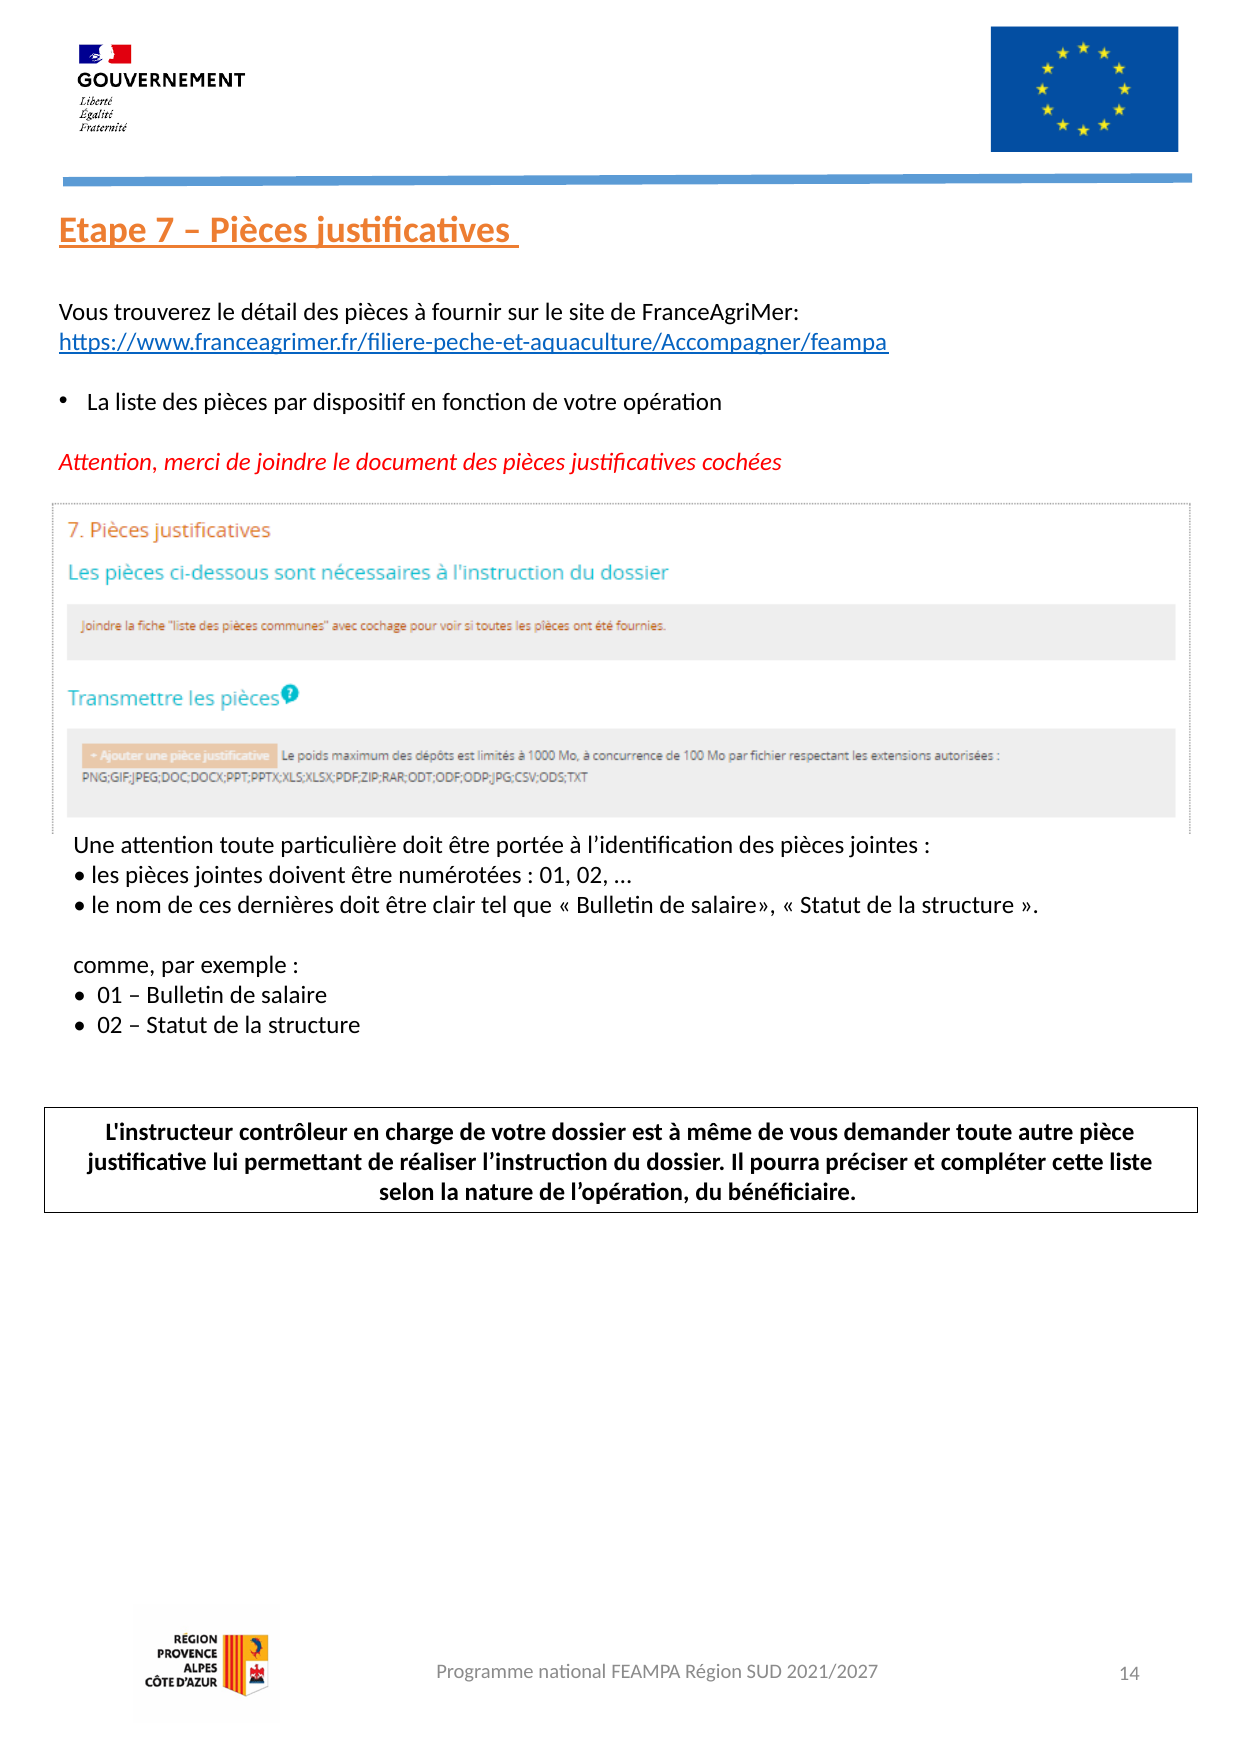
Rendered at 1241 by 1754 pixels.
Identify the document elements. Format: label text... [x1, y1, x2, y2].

picture [990, 26, 1179, 152]
footer Programme national FEAMPA Région SUD 2021/2027 [300, 1623, 1016, 1717]
picture [133, 1604, 280, 1723]
picture [44, 495, 1203, 834]
text_box L'instructeur contrôleur en charge de votre dossier est à même de vous demander toute autre pièce justificative lui permettant de réaliser l’instruction du dossier. Il pourra préciser et compléter cette liste selon la nature de l’opération, du bénéficiaire. [44, 1107, 1198, 1213]
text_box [62, 177, 1193, 182]
picture [58, 25, 264, 150]
slide_number 14 [875, 1625, 1155, 1719]
text_box Une attention toute particulière doit être portée à l’identification des pièces jointes : • les pièces jointes doivent être numérotées : 01, 02, … • le nom de ces dernières doit être clair tel que « Bulletin de salaire», « Statut de la structure ». comme, par exemple : • 01 – Bulletin de salaire • 02 – Statut de la structure [58, 834, 1167, 1046]
text_box Etape 7 – Pièces justificatives Vous trouverez le détail des pièces à fournir sur le site de FranceAgriMer: https://www.franceagrimer.fr/filiere-peche-et-aquaculture/Accompagner/feampa La liste des pièces par dispositif en fonction de votre opération Attention, merci de joindre le document des pièces justificatives cochées [44, 197, 1193, 495]
